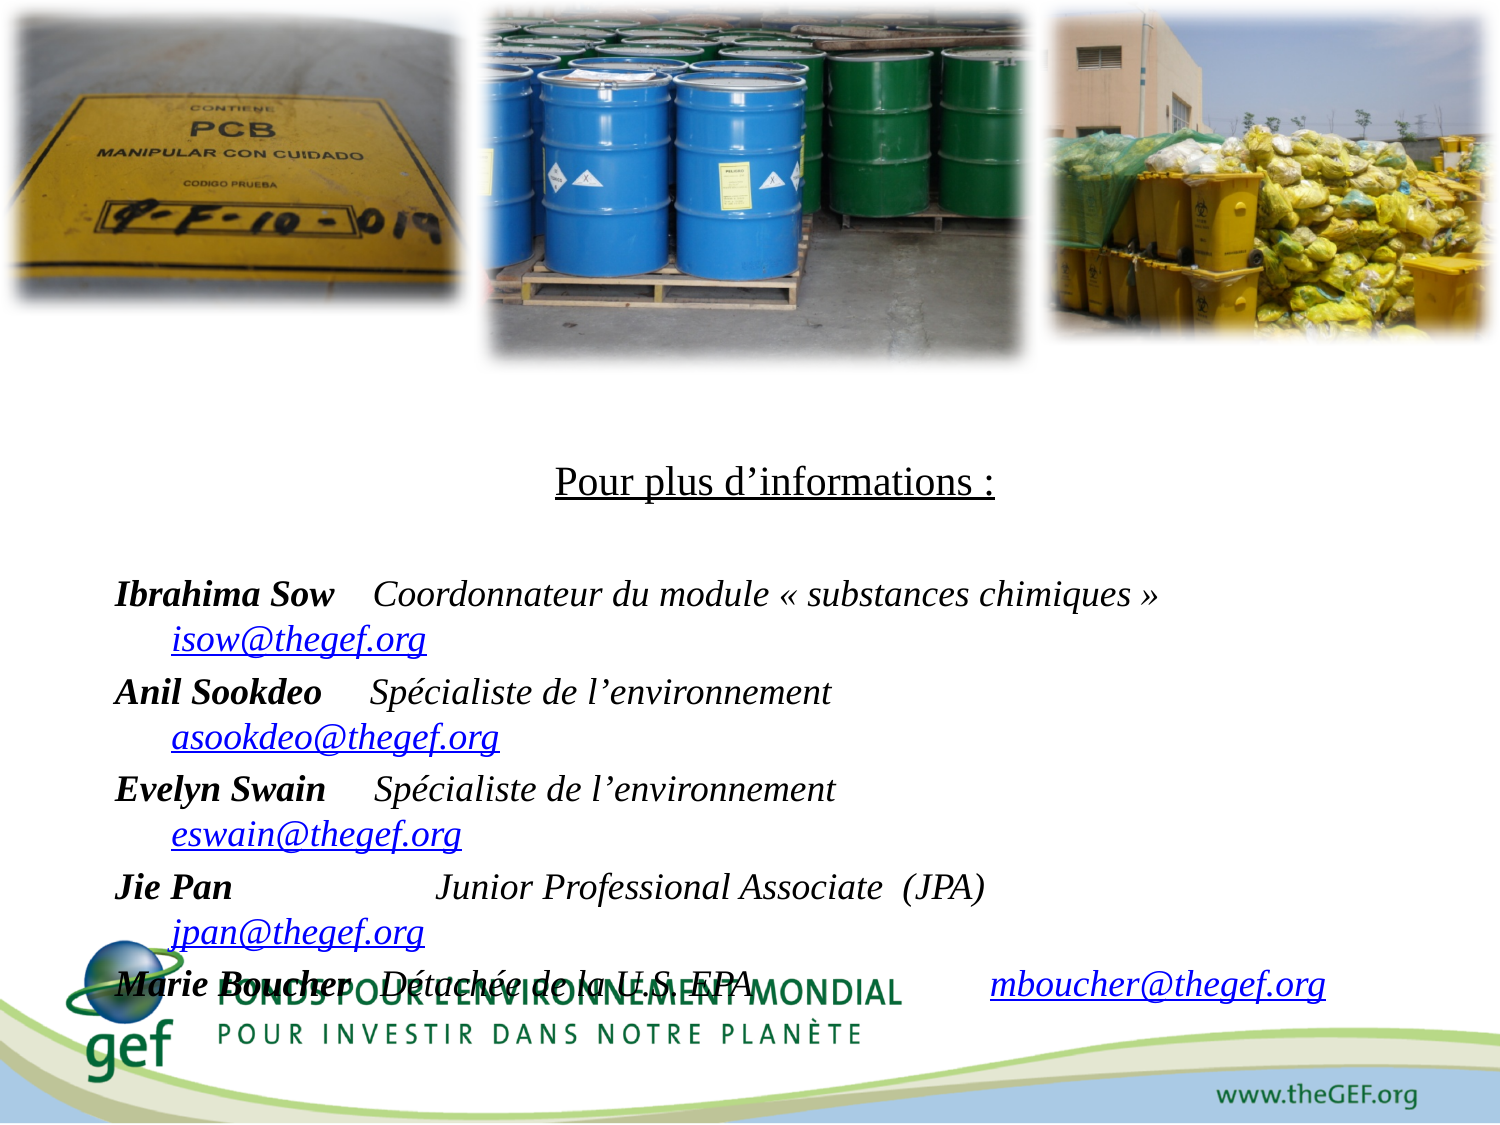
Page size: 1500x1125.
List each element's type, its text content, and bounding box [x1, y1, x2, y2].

list Pour plus d’informations : Ibrahima Sow Coordonnateur du module « substances chimiques » isow@thegef.org Anil Sookdeo Spécialiste de l’environnement asookdeo@thegef.org Evelyn Swain Spécialiste de l’environnement eswain@thegef.org Jie Pan Junior Professional Associate (JPA) jpan@thegef.org Marie Boucher Détachée de la U.S. EPA mboucher@thegef.org [99, 387, 1451, 951]
picture [0, 0, 1500, 376]
picture [0, 912, 1500, 1125]
